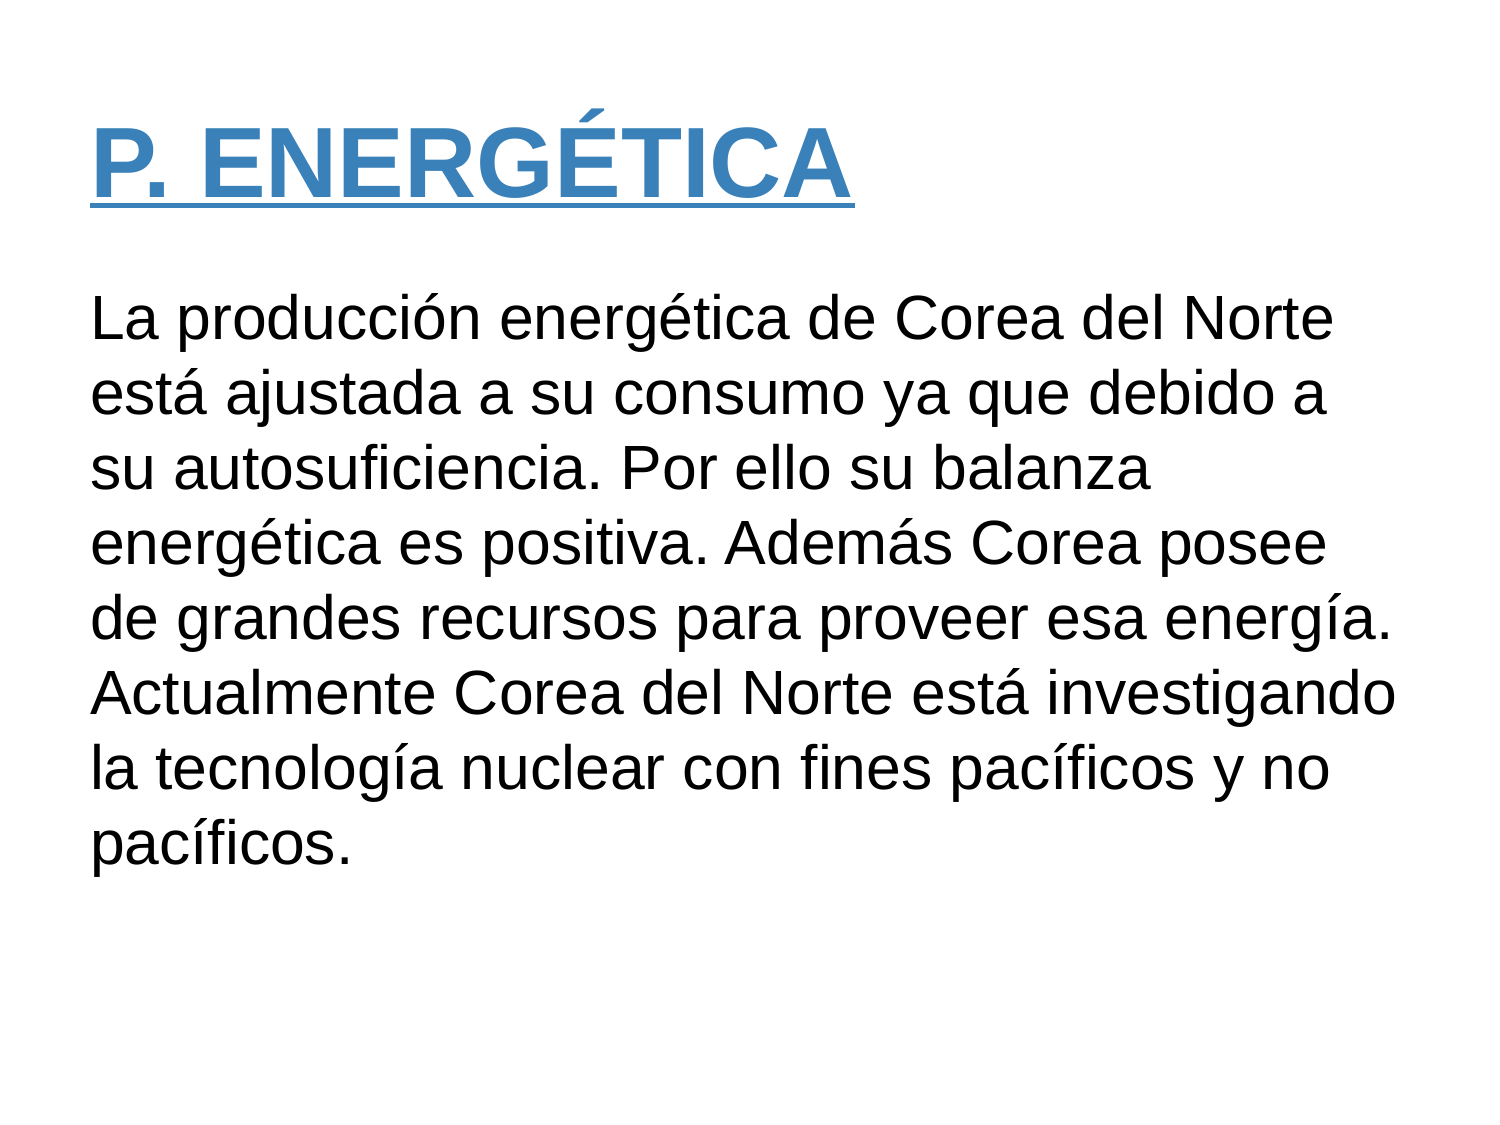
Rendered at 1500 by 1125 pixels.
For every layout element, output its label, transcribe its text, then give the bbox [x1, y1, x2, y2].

title P. ENERGÉTICA [75, 45, 1425, 233]
list La producción energética de Corea del Norte está ajustada a su consumo ya que debido a su autosuficiencia. Por ello su balanza energética es positiva. Además Corea posee de grandes recursos para proveer esa energía. Actualmente Corea del Norte está investigando la tecnología nuclear con fines pacíficos y no pacíficos. [75, 262, 1425, 1078]
